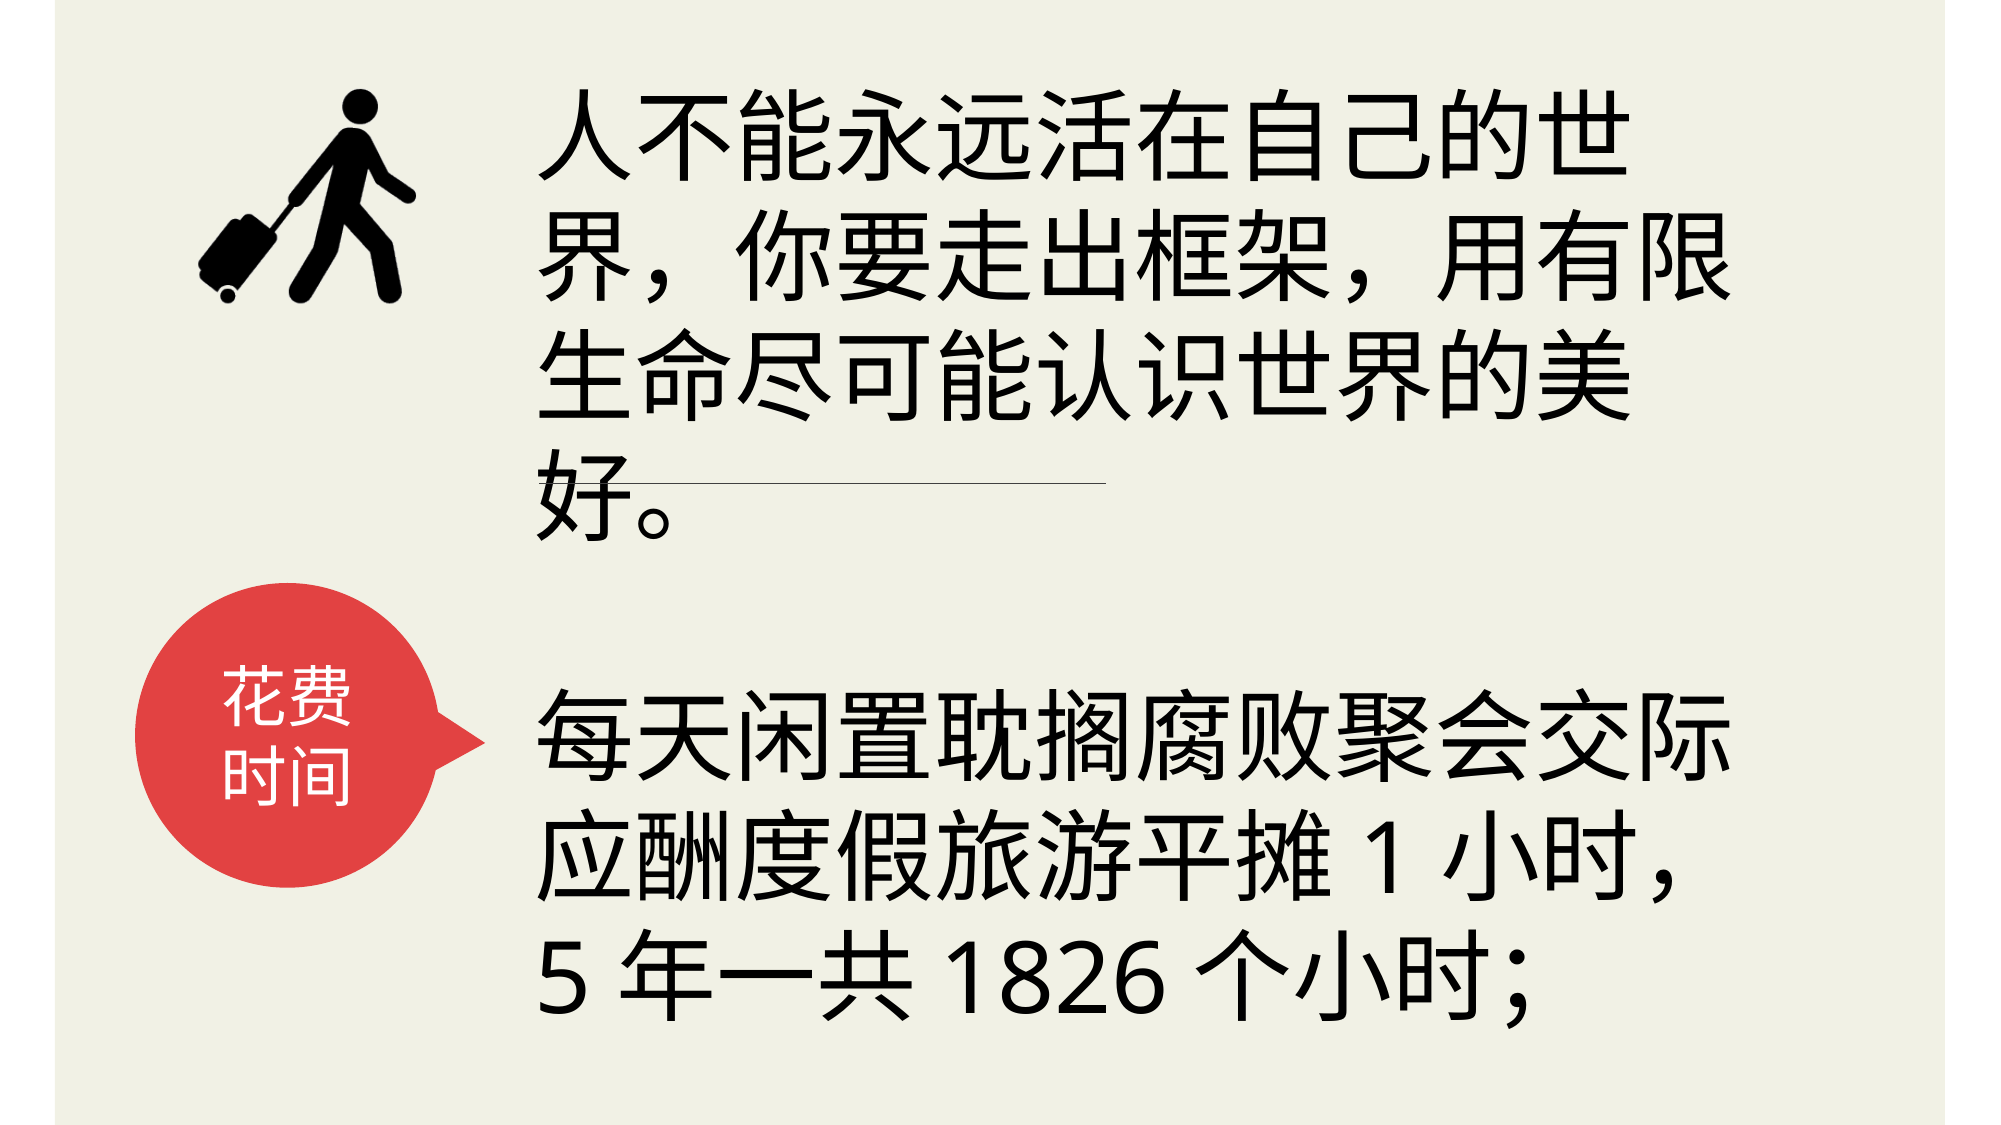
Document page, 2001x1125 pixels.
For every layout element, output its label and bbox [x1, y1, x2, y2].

text_box [135, 583, 440, 888]
text_box [184, 66, 1827, 930]
